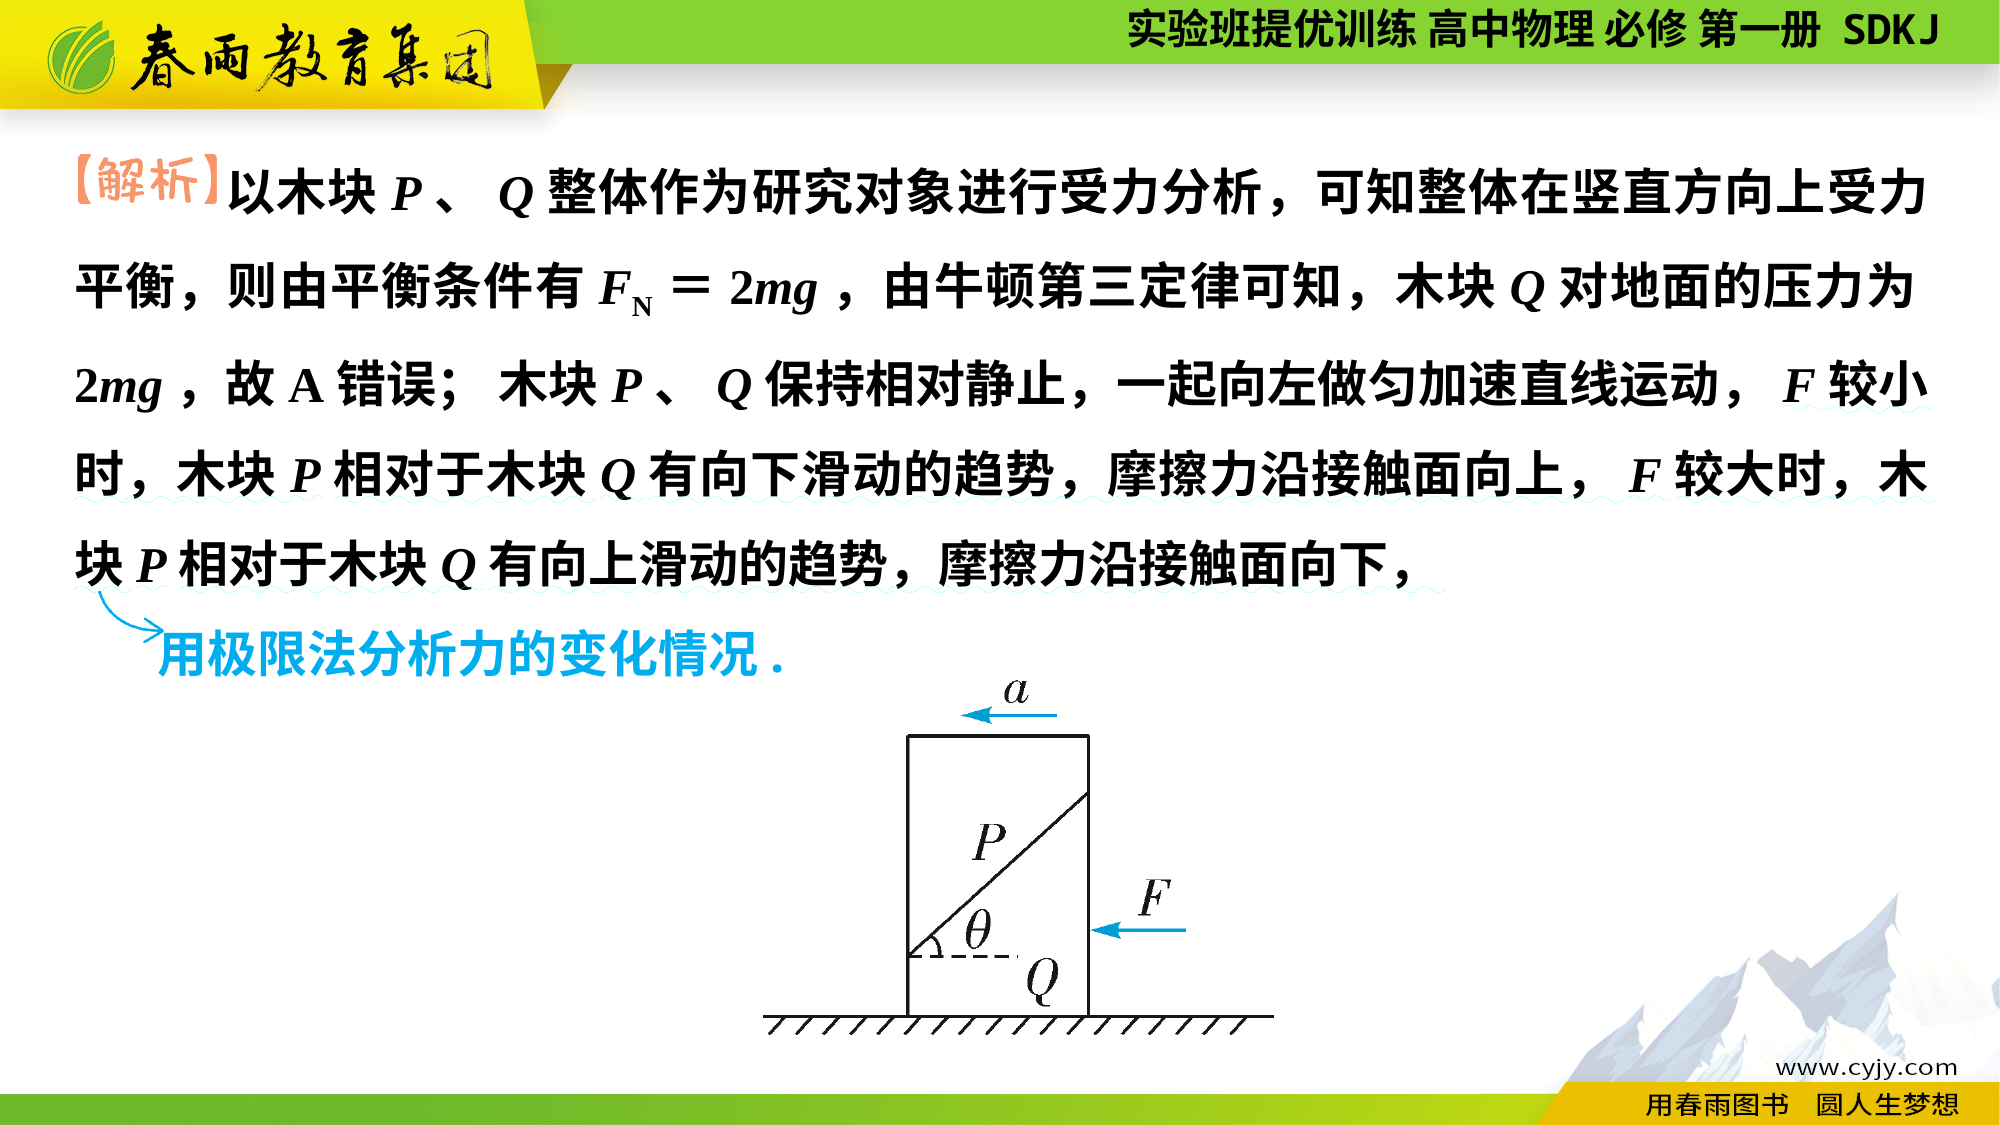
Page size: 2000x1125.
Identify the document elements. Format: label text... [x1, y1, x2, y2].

picture [0, 0, 2000, 1125]
list 以木块P、Q整体作为研究对象进行受力分析，可知整体在竖直方向上受力平衡，则由平衡条件有FN＝2mg，由牛顿第三定律可知，木块Q对地面的压力为2mg，故A错误； 木块P、Q保持相对静止，一起向左做匀加速直线运动，F较小时，木块P相对于木块Q有向下滑动的趋势，摩擦力沿接触面向上，F较大时，木块P相对于木块Q有向上滑动的趋势，摩擦力沿接触面向下， 用极限法分析力的变化情况. [59, 122, 1944, 672]
